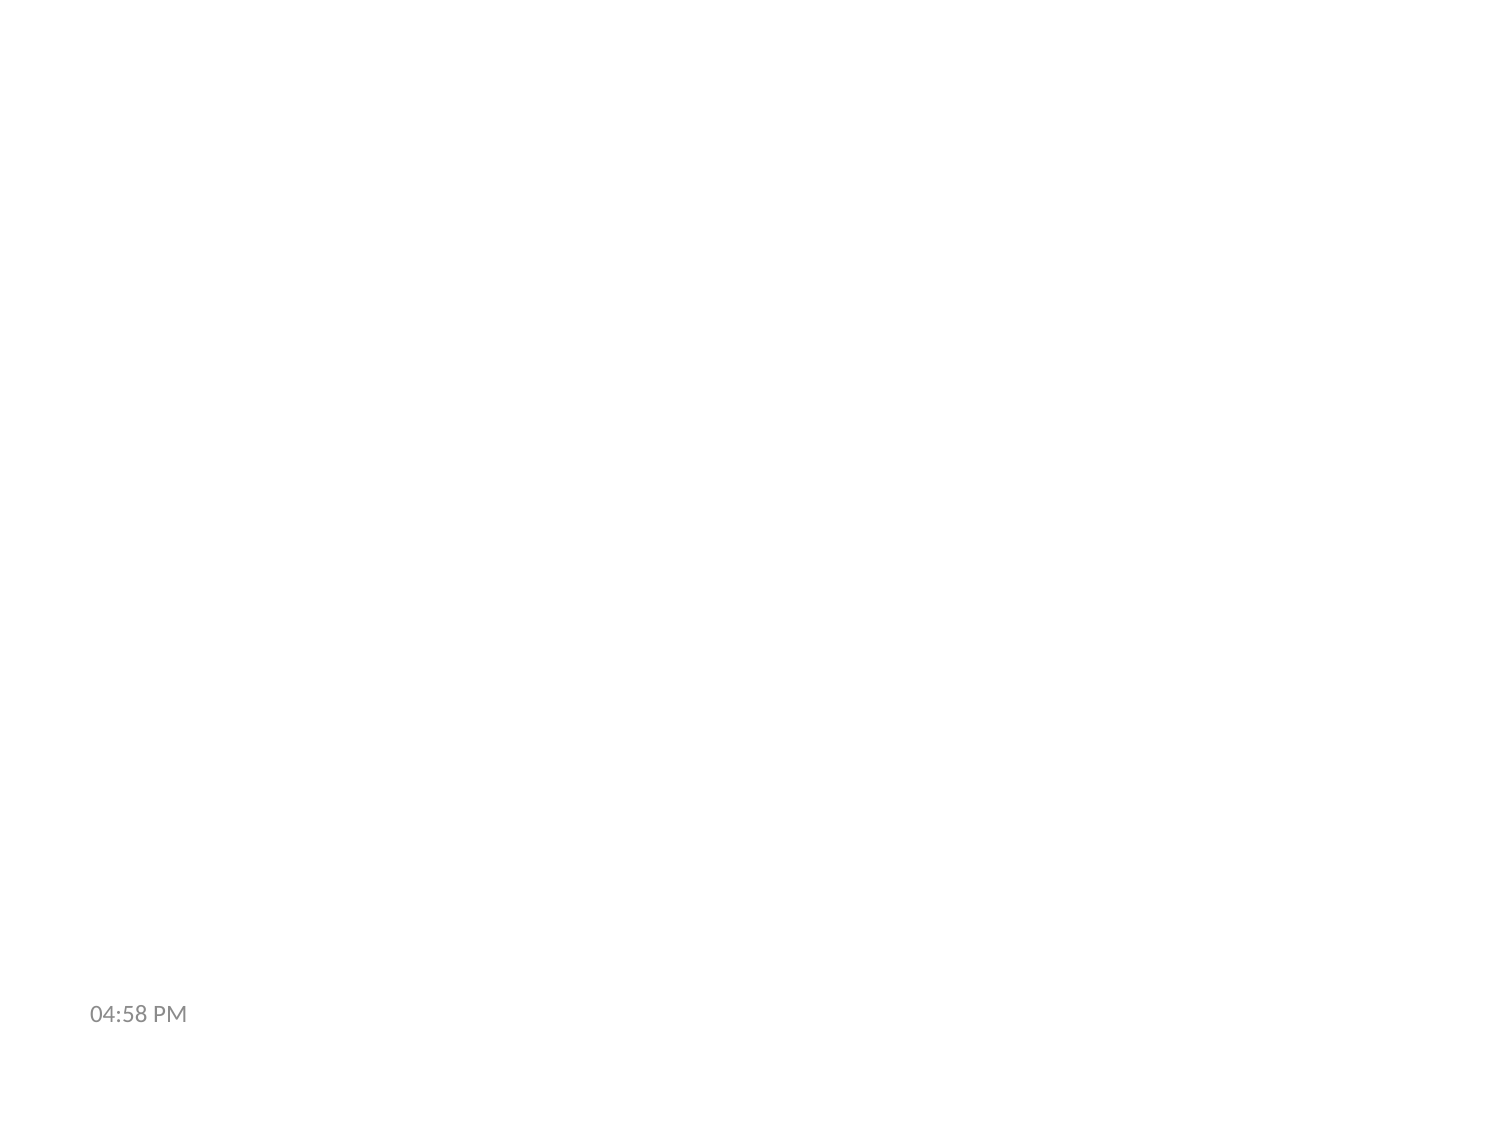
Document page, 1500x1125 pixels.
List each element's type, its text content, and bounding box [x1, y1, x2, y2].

text_box 3:35 PM [75, 982, 425, 1043]
